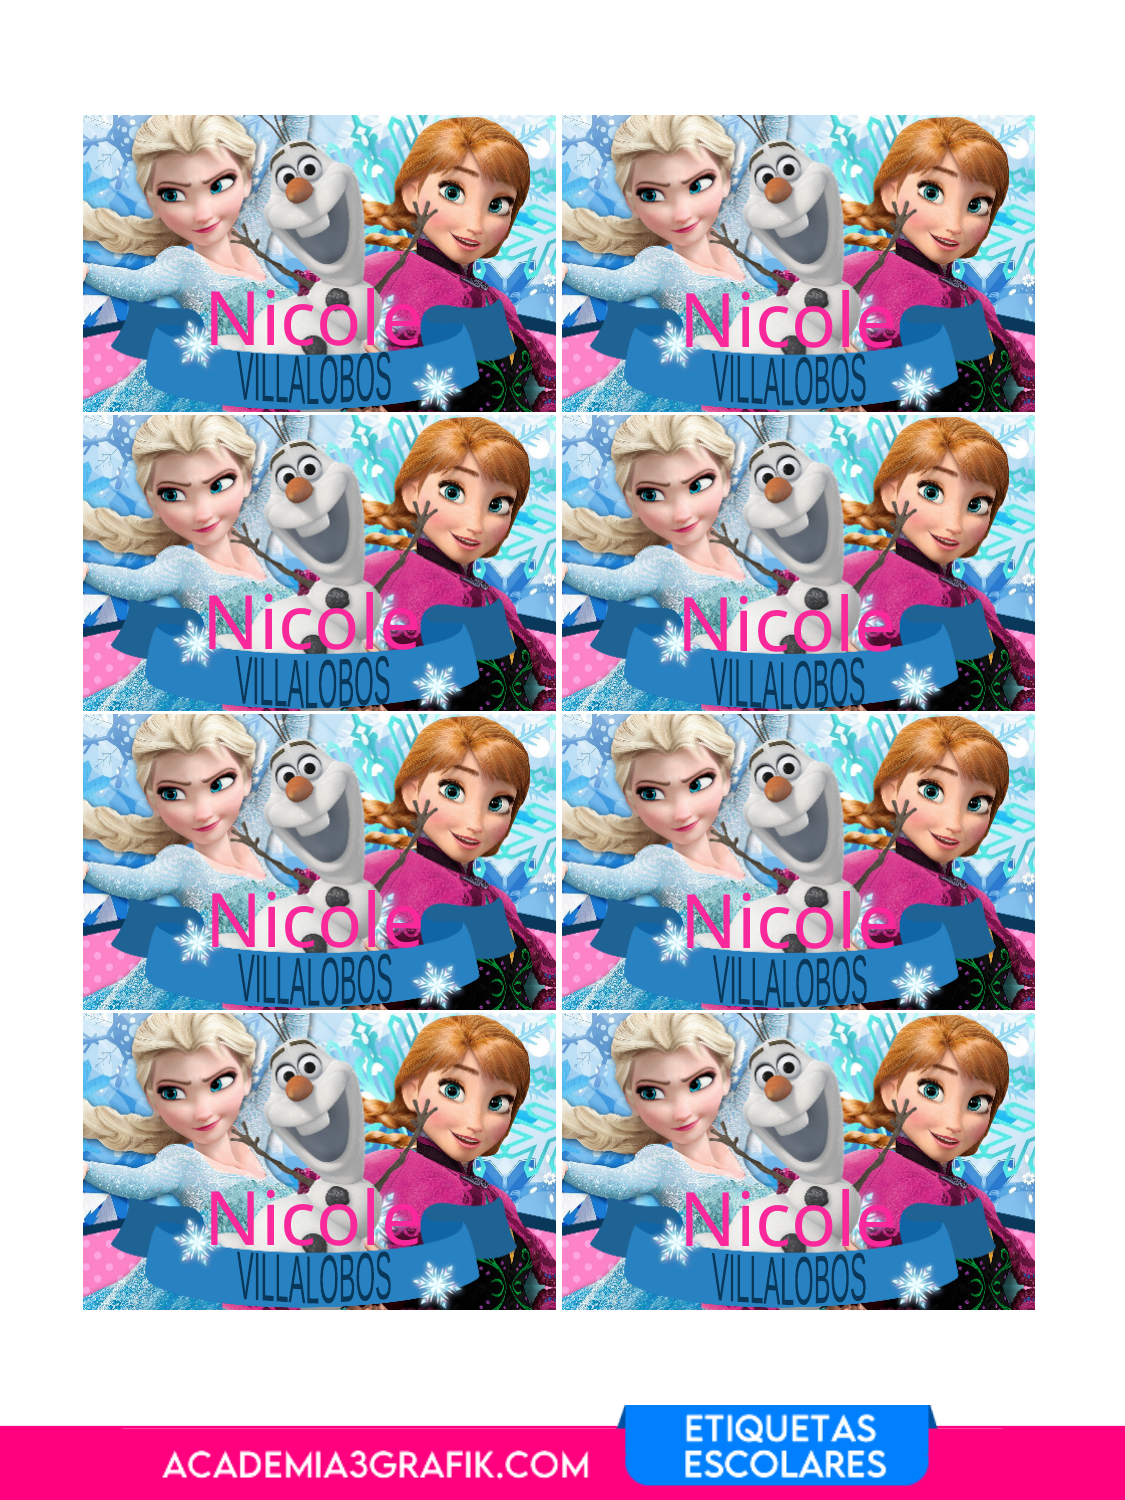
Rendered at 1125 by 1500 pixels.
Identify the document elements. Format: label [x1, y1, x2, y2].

picture [83, 415, 556, 711]
picture [562, 415, 1035, 711]
picture [562, 115, 1035, 412]
picture [83, 714, 556, 1010]
picture [83, 1013, 556, 1310]
picture [122, 1405, 1003, 1500]
picture [562, 1013, 1035, 1310]
picture [83, 115, 556, 412]
picture [562, 714, 1035, 1010]
